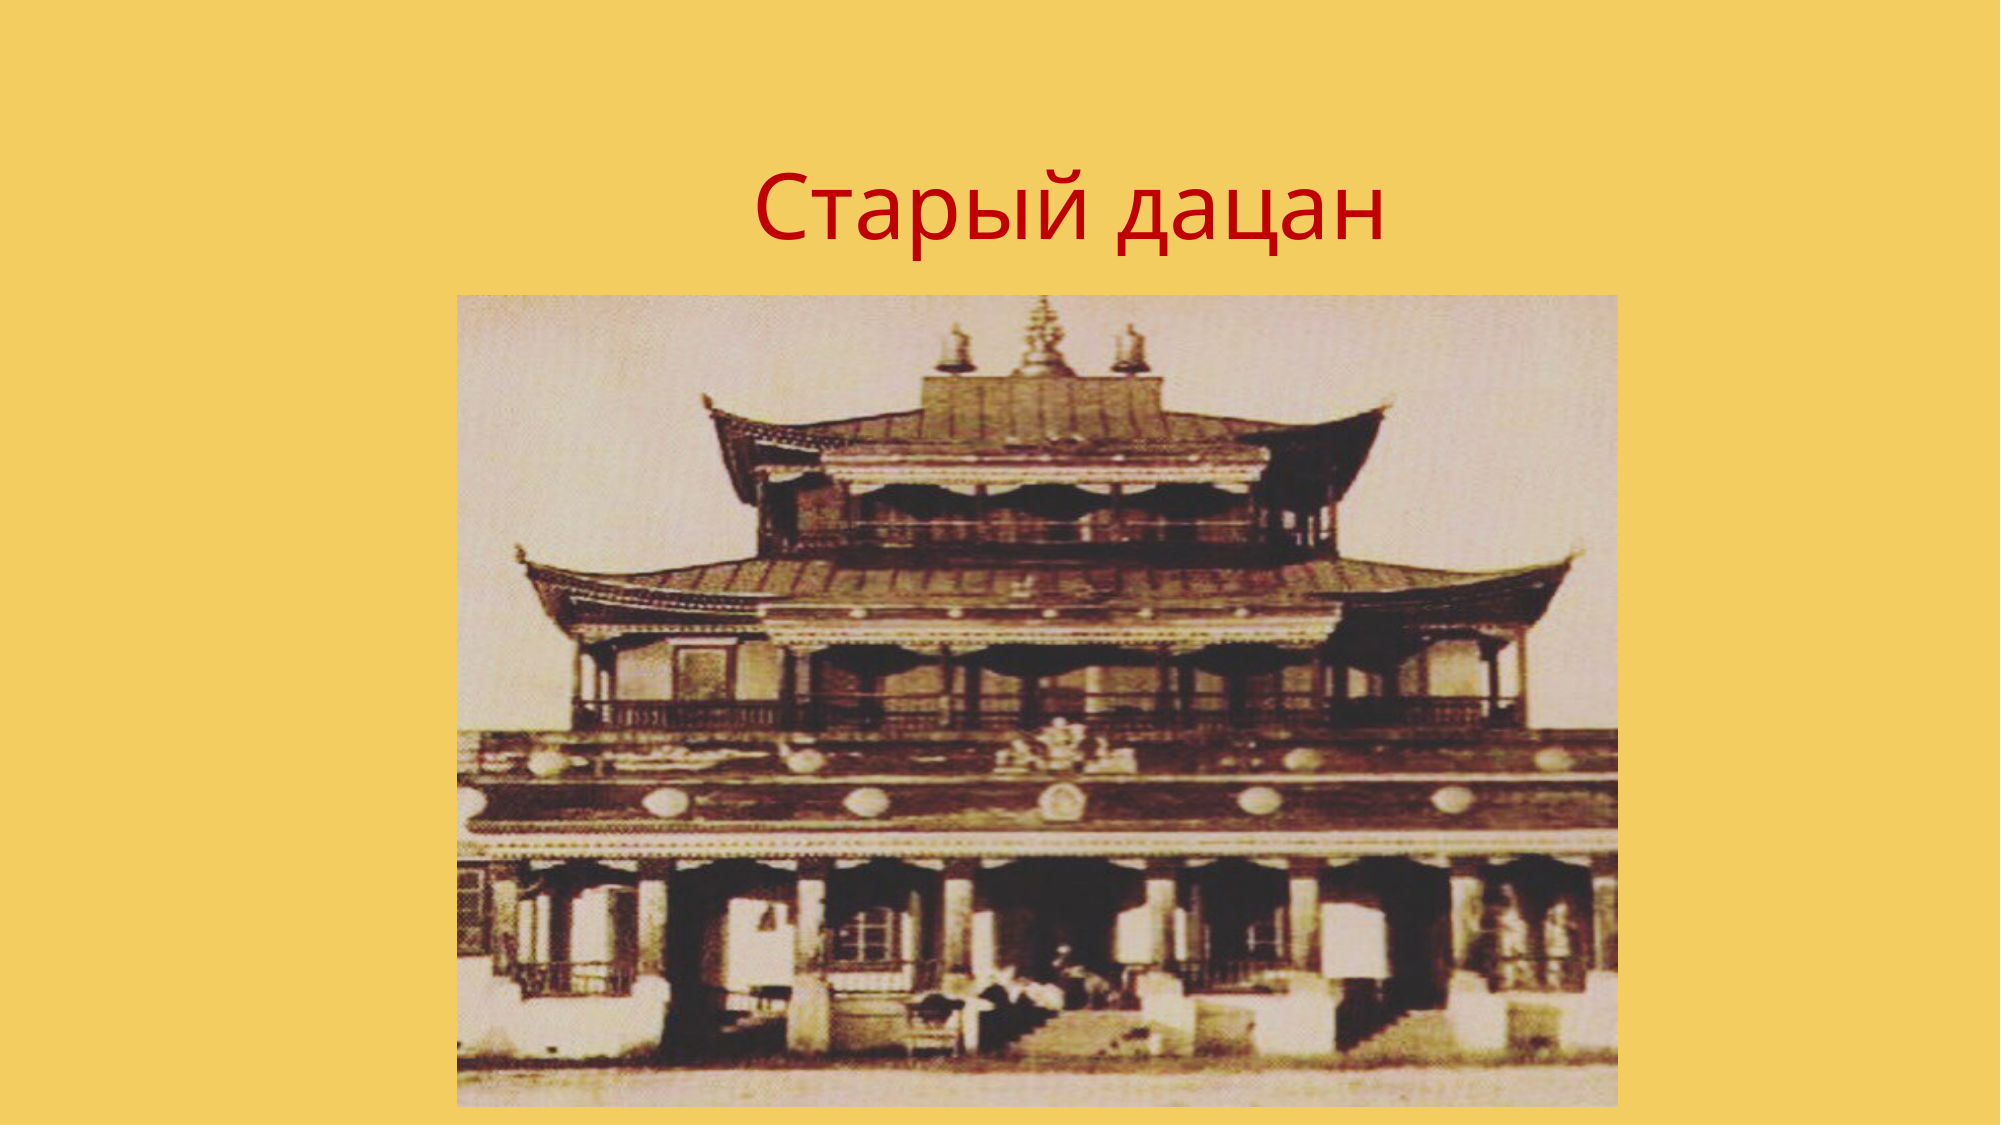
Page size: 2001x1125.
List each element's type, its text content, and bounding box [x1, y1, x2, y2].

text_box Старый дацан [738, 140, 1446, 266]
picture [456, 294, 1618, 1108]
